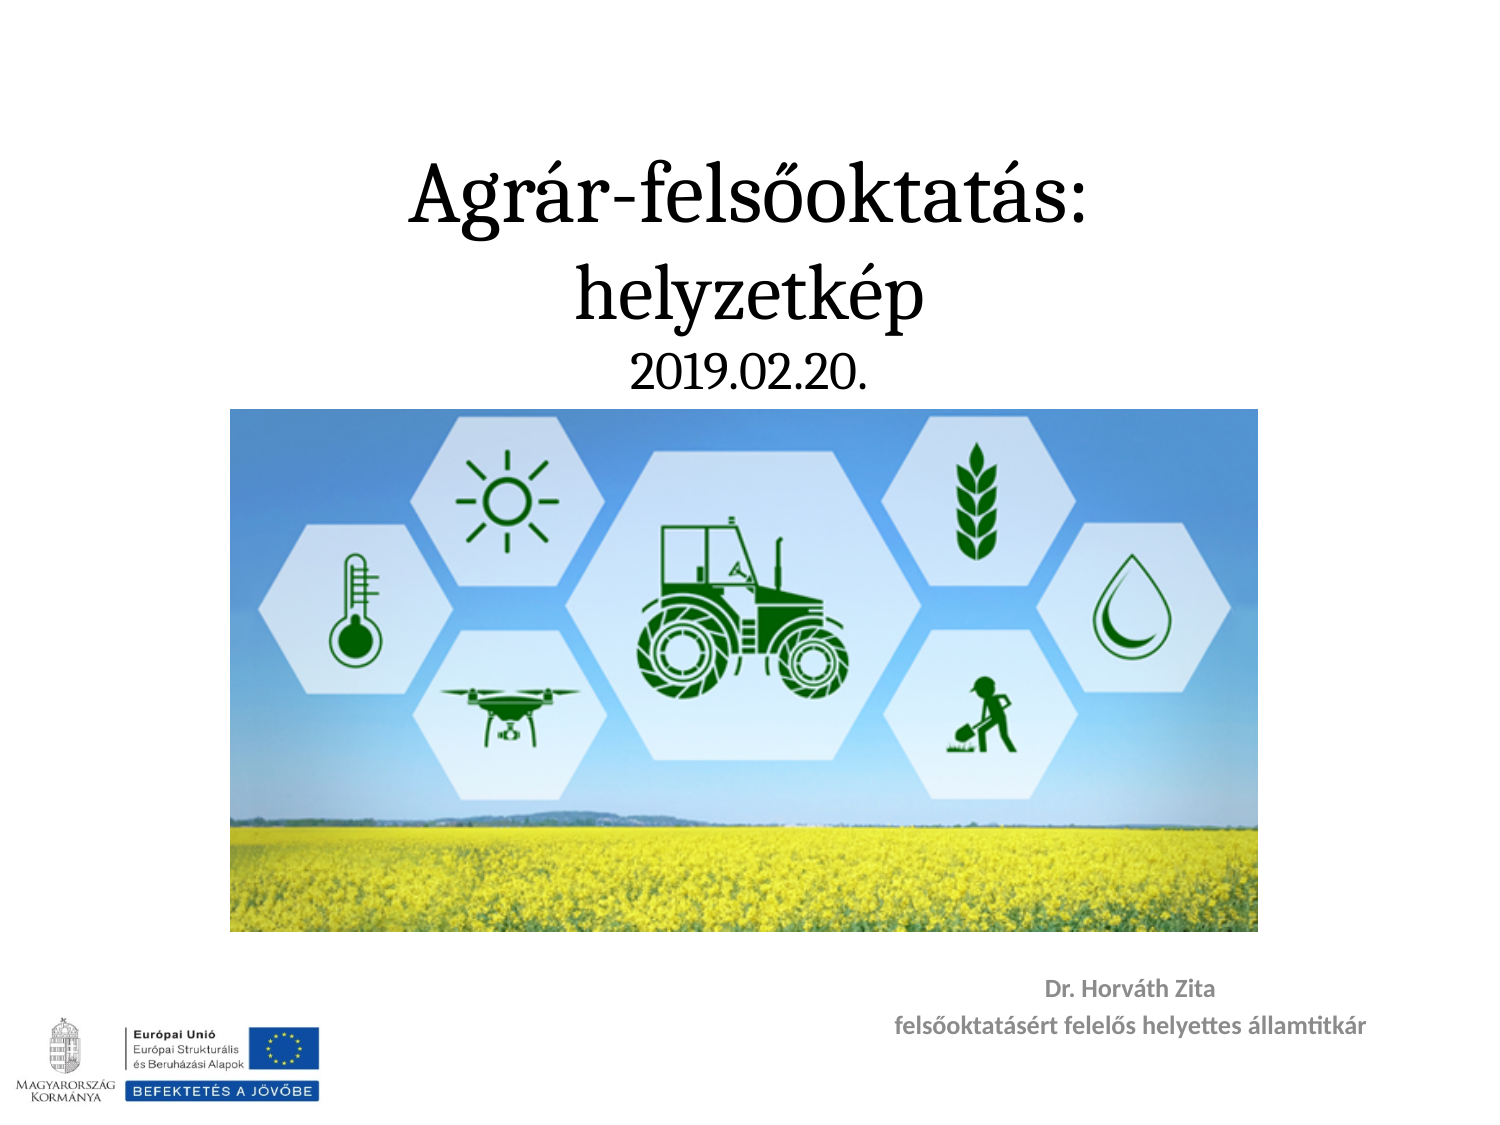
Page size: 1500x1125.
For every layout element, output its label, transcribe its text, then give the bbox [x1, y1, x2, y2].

subtitle Dr. Horváth Zita felsőoktatásért felelős helyettes államtitkár [856, 964, 1405, 1067]
title Agrár-felsőoktatás: helyzetkép 2019.02.20. [112, 125, 1388, 410]
picture [229, 409, 1259, 932]
picture [0, 1002, 327, 1125]
